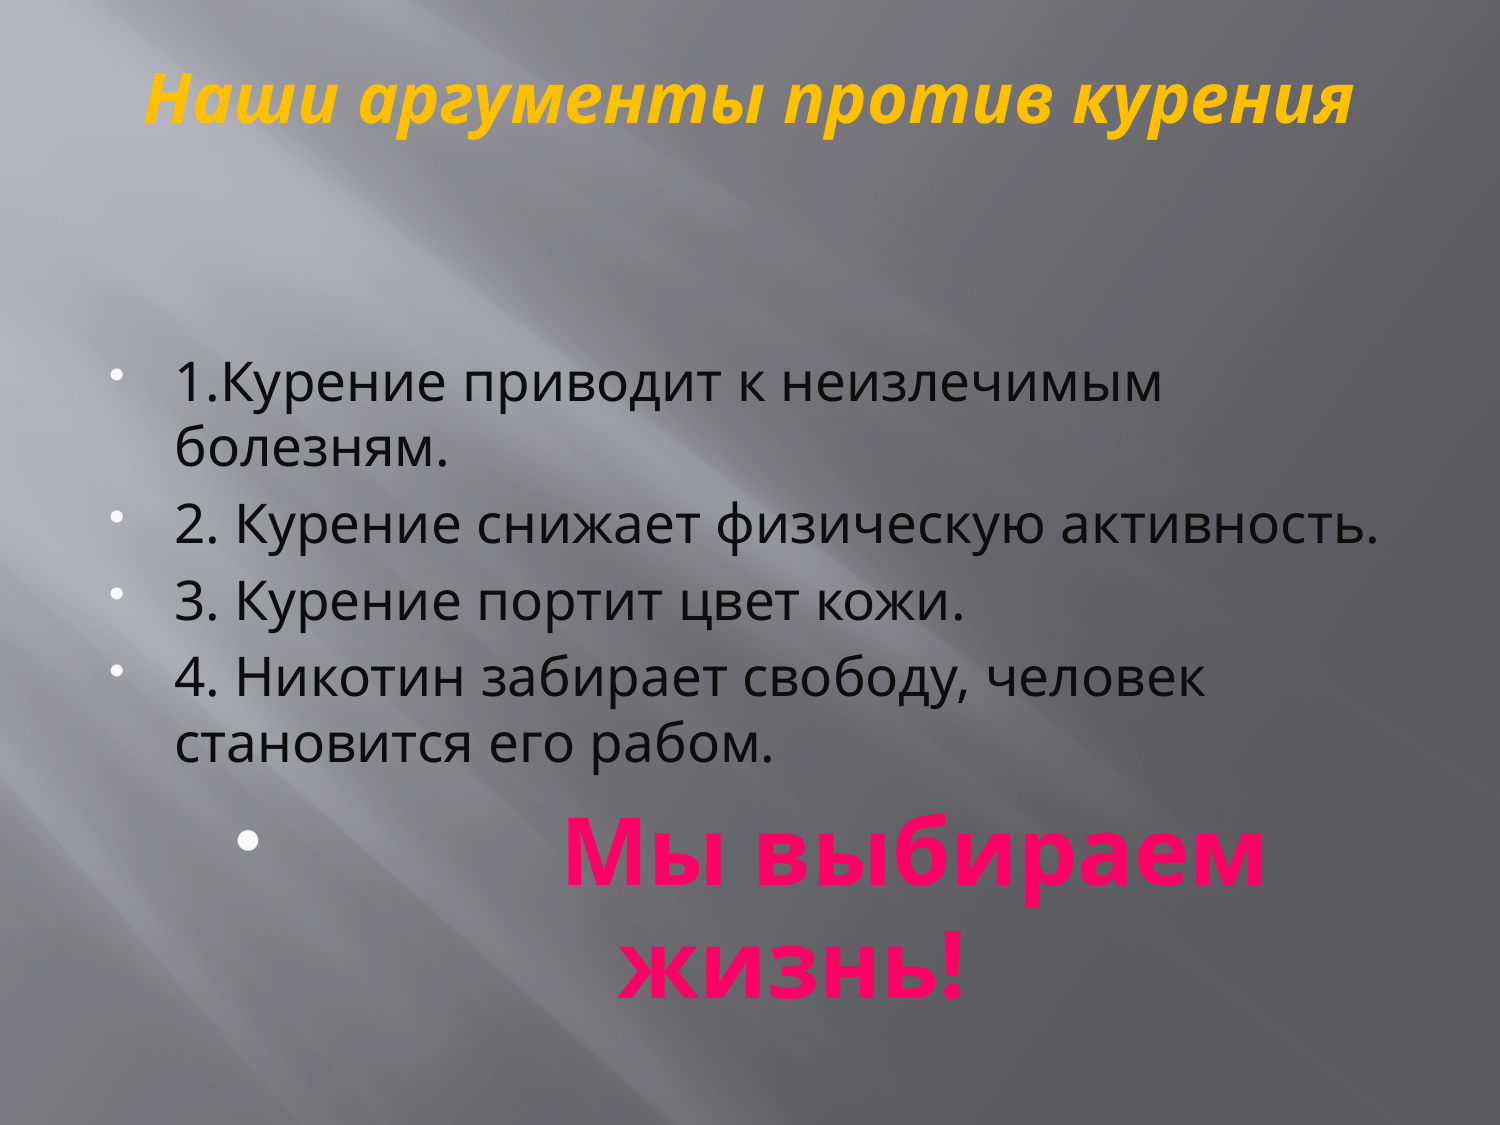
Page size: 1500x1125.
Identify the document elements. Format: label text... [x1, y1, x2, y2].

list 1.Курение приводит к неизлечимым болезням. 2. Курение снижает физическую активность. 3. Курение портит цвет кожи. 4. Никотин забирает свободу, человек становится его рабом. Мы выбираем жизнь! [75, 262, 1425, 1035]
title Наши аргументы против курения [75, 45, 1425, 233]
